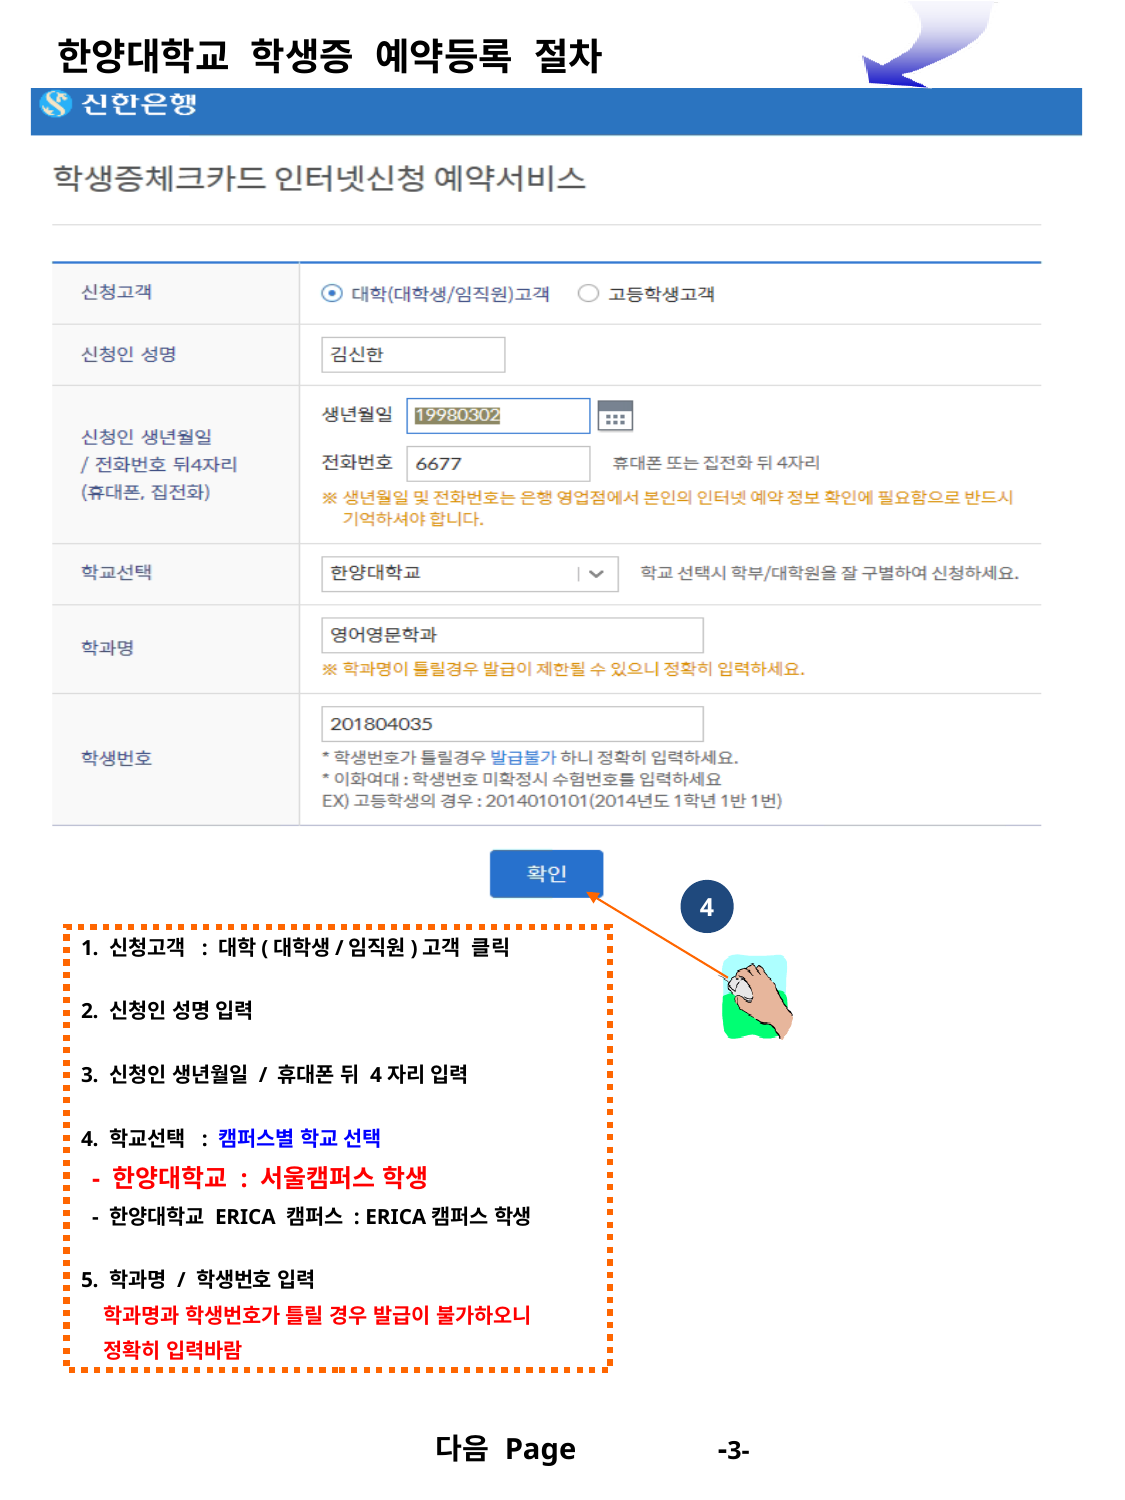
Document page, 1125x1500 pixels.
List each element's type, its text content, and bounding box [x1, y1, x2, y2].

text_box 1. 신청고객 : 대학(대학생/임직원)고객 클릭 2. 신청인 성명 입력 3. 신청인 생년월일 / 휴대폰 뒤 4자리 입력 4. 학교선택 : 캠퍼스별 학교 선택 - 한양대학교 : 서울캠퍼스 학생 - 한양대학교 ERICA 캠퍼스 : ERICA캠퍼스 학생 5. 학과명 / 학생번호 입력 학과명과 학생번호가 틀릴 경우 발급이 불가하오니 정확히 입력바람 [66, 927, 610, 1371]
text_box 다음 Page [420, 1423, 610, 1473]
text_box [42, 0, 1000, 89]
picture [715, 950, 796, 1045]
text_box 4 [684, 921, 730, 934]
picture [30, 88, 1083, 913]
text_box -3- [680, 1423, 787, 1478]
